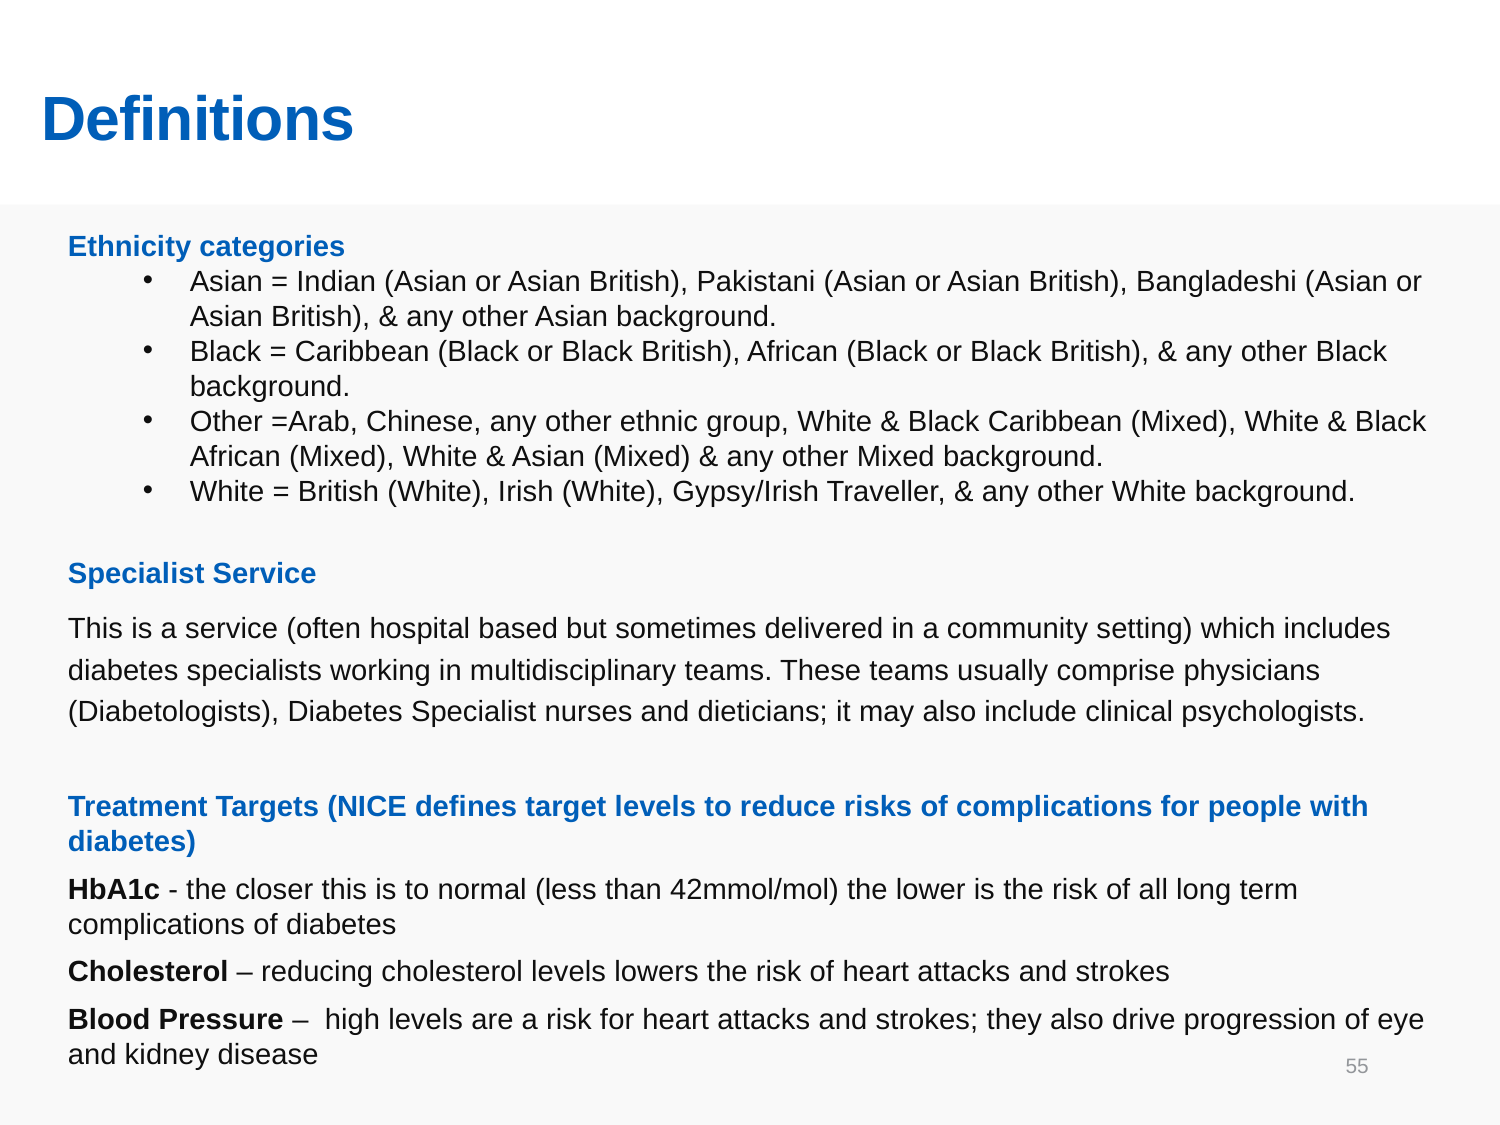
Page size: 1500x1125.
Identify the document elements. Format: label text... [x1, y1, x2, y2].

title Definitions [41, 78, 1294, 185]
text_box Ethnicity categories Asian = Indian (Asian or Asian British), Pakistani (Asian or Asian British), Bangladeshi (Asian or Asian British), & any other Asian background. Black = Caribbean (Black or Black British), African (Black or Black British), & any other Black background. Other =Arab, Chinese, any other ethnic group, White & Black Caribbean (Mixed), White & Black African (Mixed), White & Asian (Mixed) & any other Mixed background. White = British (White), Irish (White), Gypsy/Irish Traveller, & any other White background. Specialist Service This is a service (often hospital based but sometimes delivered in a community setting) which includes diabetes specialists working in multidisciplinary teams. These teams usually comprise physicians (Diabetologists), Diabetes Specialist nurses and dieticians; it may also include clinical psychologists. Treatment Targets (NICE defines target levels to reduce risks of complications for people with diabetes) HbA1c - the closer this is to normal (less than 42mmol/mol) the lower is the risk of all long term complications of diabetes Cholesterol – reducing cholesterol levels lowers the risk of heart attacks and strokes Blood Pressure – high levels are a risk for heart attacks and strokes; they also drive progression of eye and kidney disease [53, 219, 1471, 1125]
